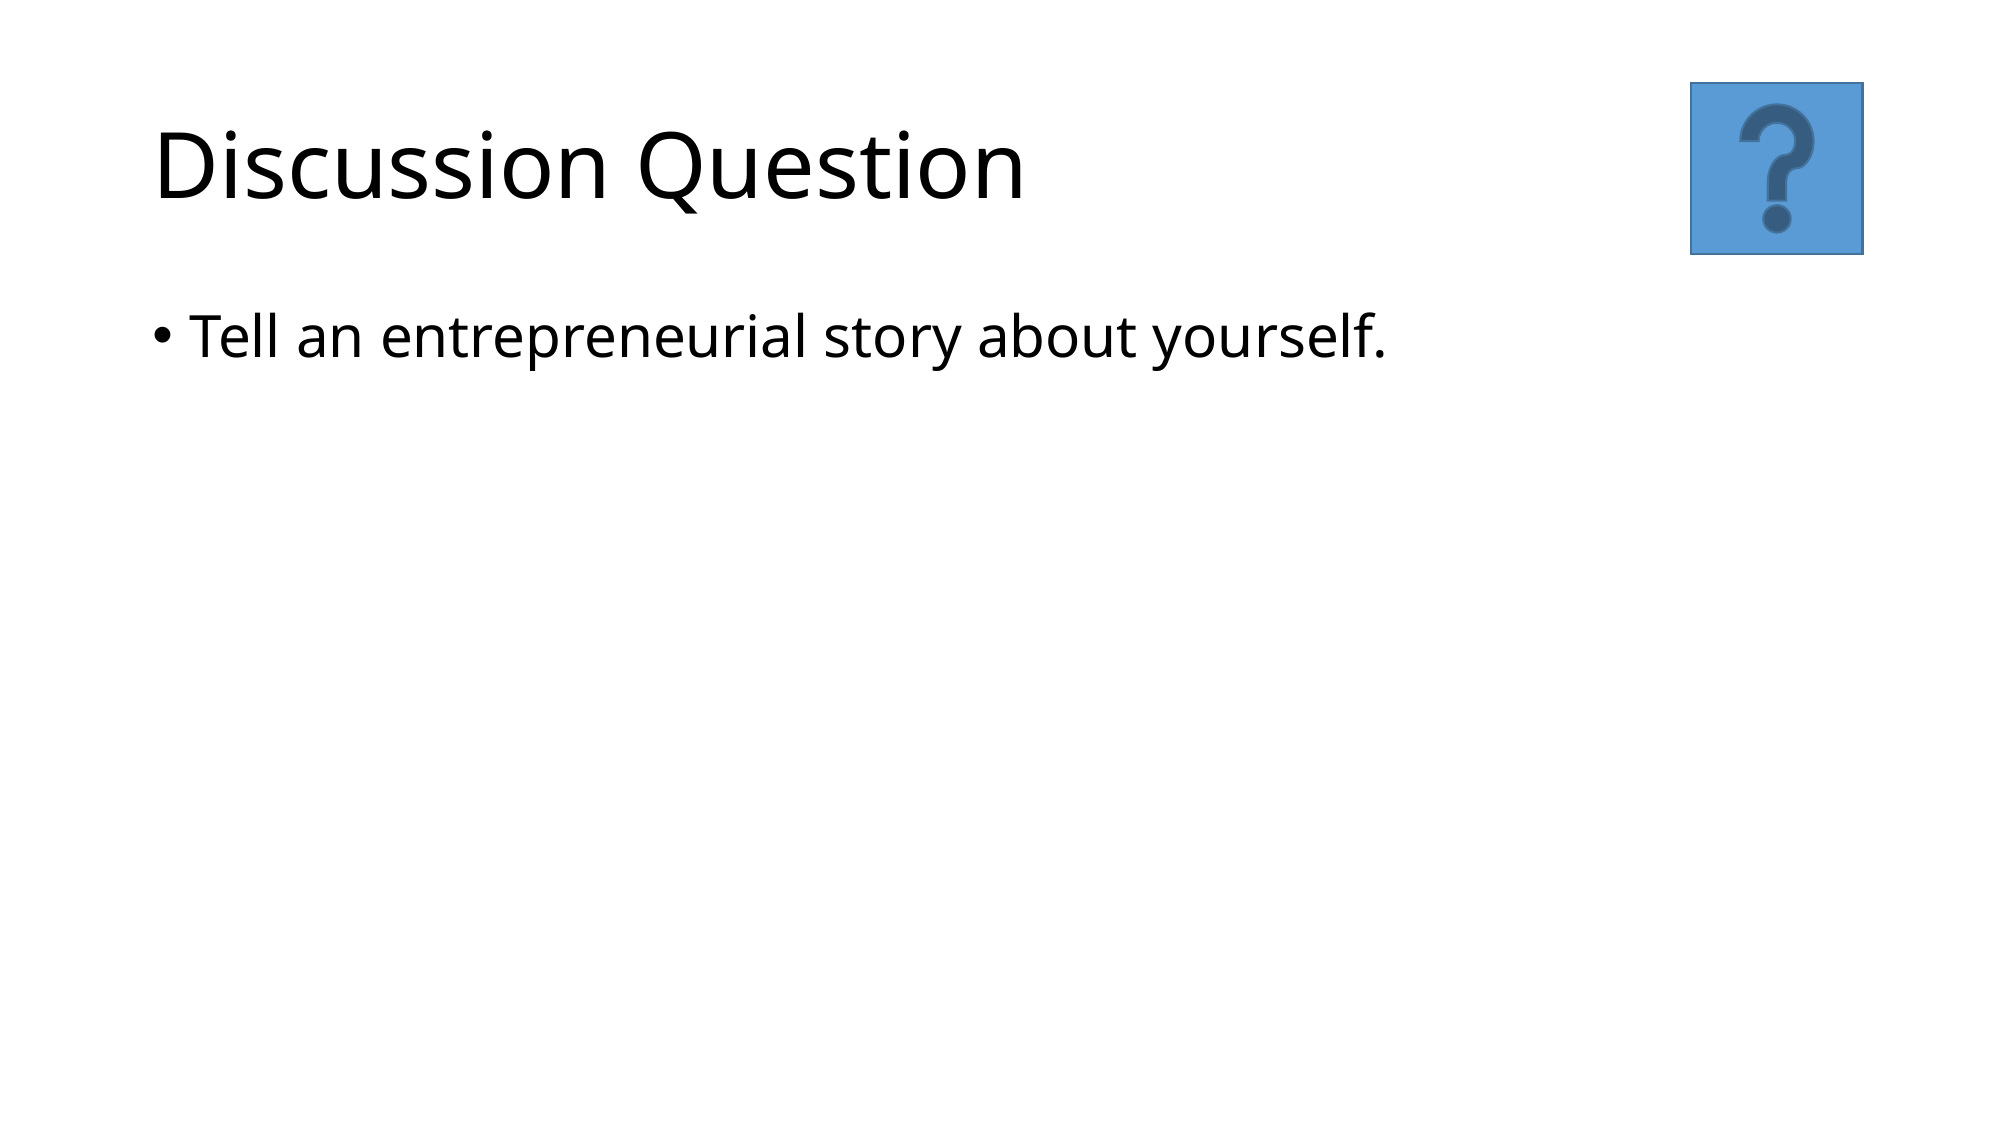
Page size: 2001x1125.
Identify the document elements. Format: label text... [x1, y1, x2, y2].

title Discussion Question [137, 59, 1863, 278]
list Tell an entrepreneurial story about yourself. [137, 299, 1863, 1014]
text_box [1690, 82, 1864, 255]
